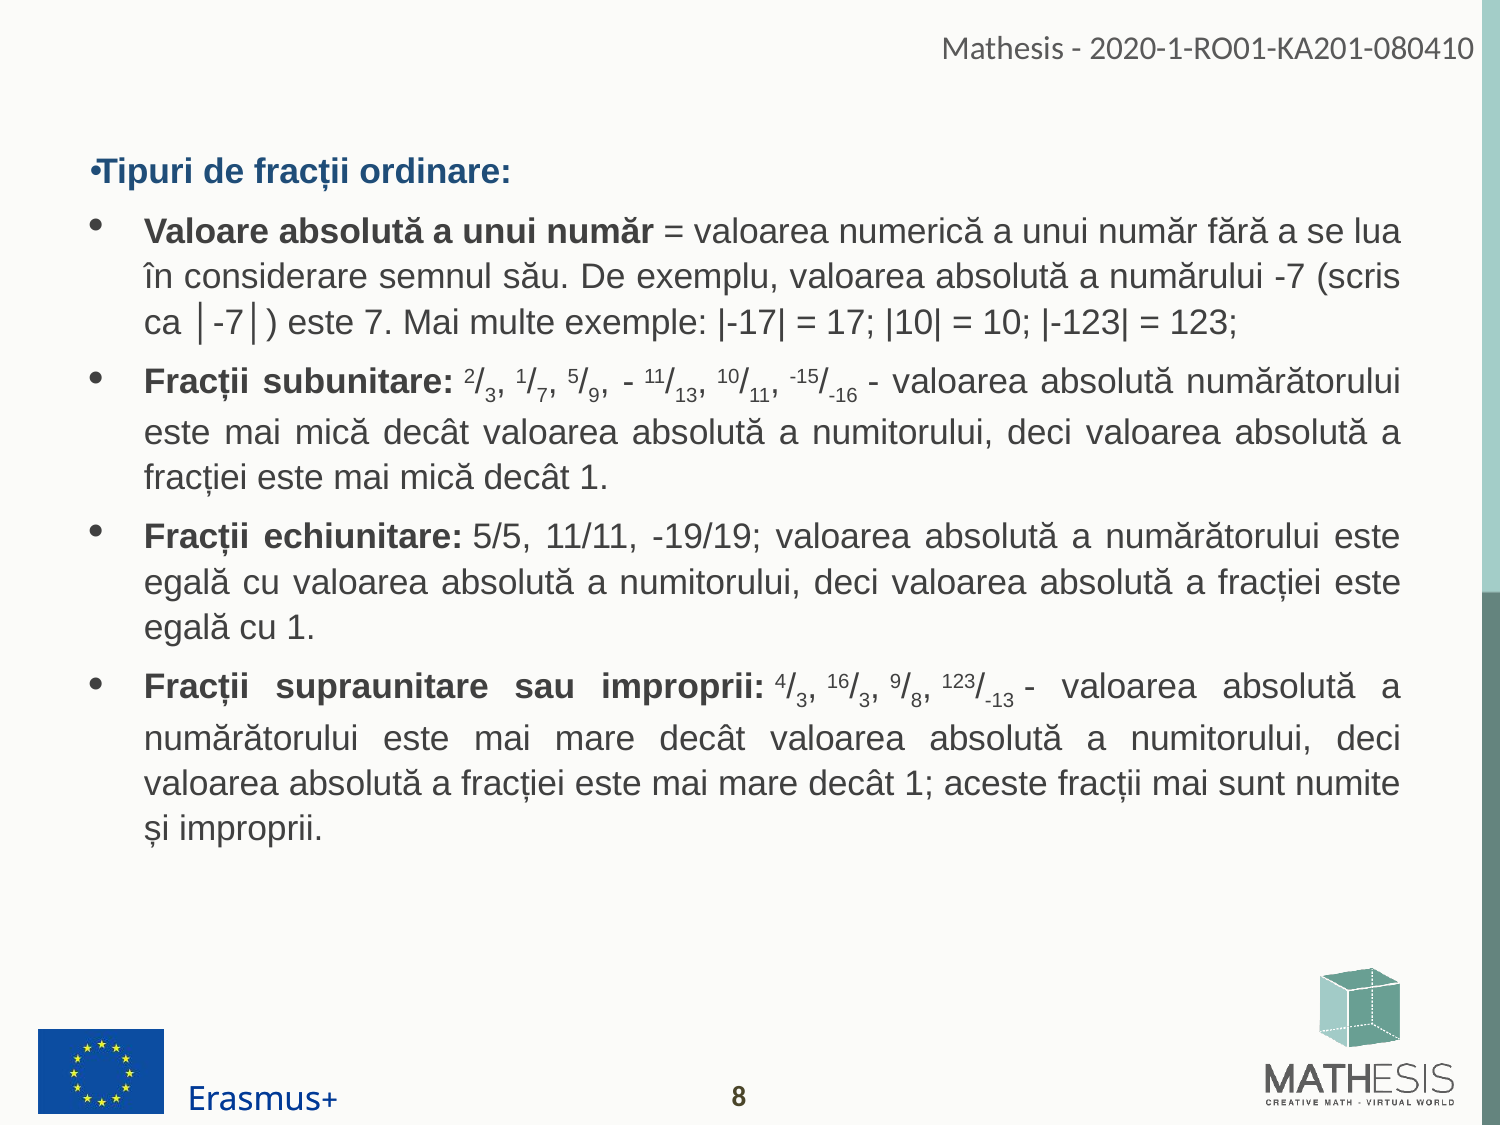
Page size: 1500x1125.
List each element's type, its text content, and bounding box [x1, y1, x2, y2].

picture [38, 1029, 164, 1114]
list Tipuri de fracții ordinare: Valoare absolută a unui număr = valoarea numerică a unui număr fără a se lua în considerare semnul său. De exemplu, valoarea absolută a numărului -7 (scris ca │-7│) este 7. Mai multe exemple: |-17| = 17; |10| = 10; |-123| = 123; Fracții subunitare: 2/3, 1/7, 5/9, - 11/13, 10/11, -15/-16 - valoarea absolută numărătorului este mai mică decât valoarea absolută a numitorului, deci valoarea absolută a fracției este mai mică decât 1. Fracții echiunitare: 5/5, 11/11, -19/19; valoarea absolută a numărătorului este egală cu valoarea absolută a numitorului, deci valoarea absolută a fracției este egală cu 1. Fracții supraunitare sau improprii: 4/3, 16/3, 9/8, 123/-13 - valoarea absolută a numărătorului este mai mare decât valoarea absolută a numitorului, deci valoarea absolută a fracției este mai mare decât 1; aceste fracții mai sunt numite și improprii. [75, 138, 1425, 881]
